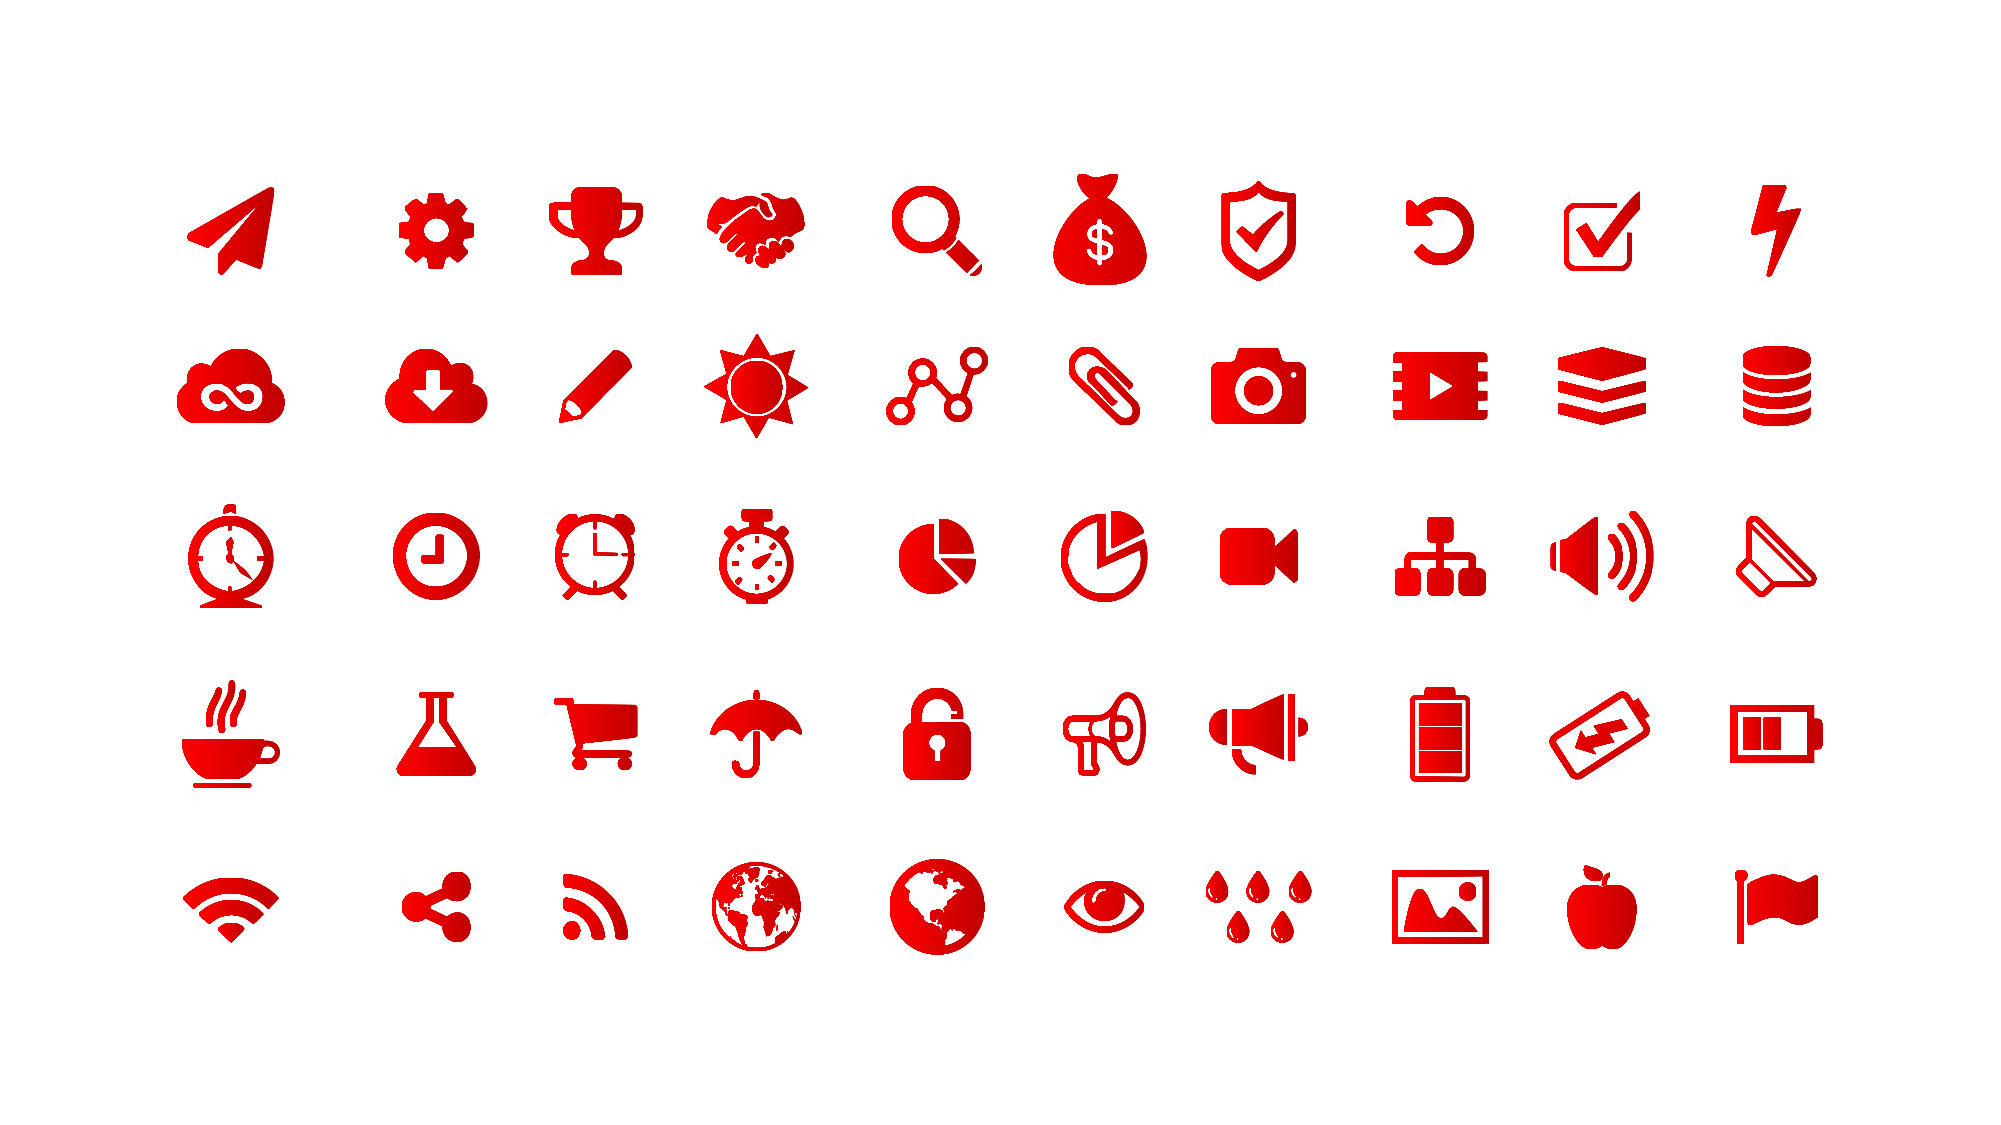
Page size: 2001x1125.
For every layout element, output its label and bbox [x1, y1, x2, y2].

text_box [555, 512, 637, 601]
text_box [1742, 372, 1811, 393]
text_box [1747, 874, 1819, 925]
text_box [1205, 870, 1312, 943]
text_box [1062, 692, 1147, 776]
text_box [558, 349, 633, 423]
text_box [1221, 180, 1296, 282]
text_box [1410, 686, 1471, 782]
text_box [1567, 864, 1638, 949]
text_box [1068, 346, 1141, 426]
text_box [398, 193, 475, 269]
text_box [719, 508, 794, 604]
text_box [553, 697, 638, 771]
text_box [1742, 389, 1811, 409]
text_box [1394, 516, 1486, 596]
text_box [1023, 170, 1185, 292]
text_box [1751, 185, 1802, 277]
text_box [1549, 691, 1650, 780]
text_box [385, 348, 488, 424]
text_box [188, 516, 274, 609]
text_box [707, 192, 806, 270]
text_box [1550, 510, 1654, 602]
text_box [946, 240, 980, 273]
text_box [563, 874, 629, 940]
text_box [891, 185, 960, 253]
text_box [182, 871, 280, 943]
text_box [1219, 527, 1298, 585]
text_box [886, 346, 989, 426]
text_box [176, 348, 286, 424]
text_box [1730, 705, 1824, 763]
text_box [1734, 869, 1748, 945]
text_box [1064, 880, 1145, 933]
text_box [1391, 869, 1490, 944]
text_box [704, 333, 809, 439]
text_box [711, 862, 802, 952]
text_box [187, 187, 275, 275]
text_box [223, 504, 236, 514]
text_box [1209, 693, 1309, 775]
text_box [548, 187, 644, 275]
text_box [941, 558, 977, 584]
text_box [401, 871, 472, 942]
text_box [1563, 190, 1641, 272]
text_box [939, 518, 974, 554]
text_box [710, 689, 803, 741]
text_box [1736, 515, 1818, 597]
text_box [181, 680, 281, 789]
text_box [903, 687, 972, 781]
text_box [969, 263, 983, 276]
text_box [1558, 347, 1647, 425]
text_box [1406, 196, 1475, 265]
text_box [1742, 407, 1811, 426]
text_box [1742, 346, 1811, 375]
text_box [1060, 510, 1148, 602]
text_box [396, 692, 476, 776]
text_box [731, 731, 760, 779]
text_box [889, 859, 986, 955]
text_box [393, 512, 480, 600]
text_box [1210, 347, 1307, 425]
text_box [898, 524, 959, 594]
text_box [1393, 352, 1488, 420]
